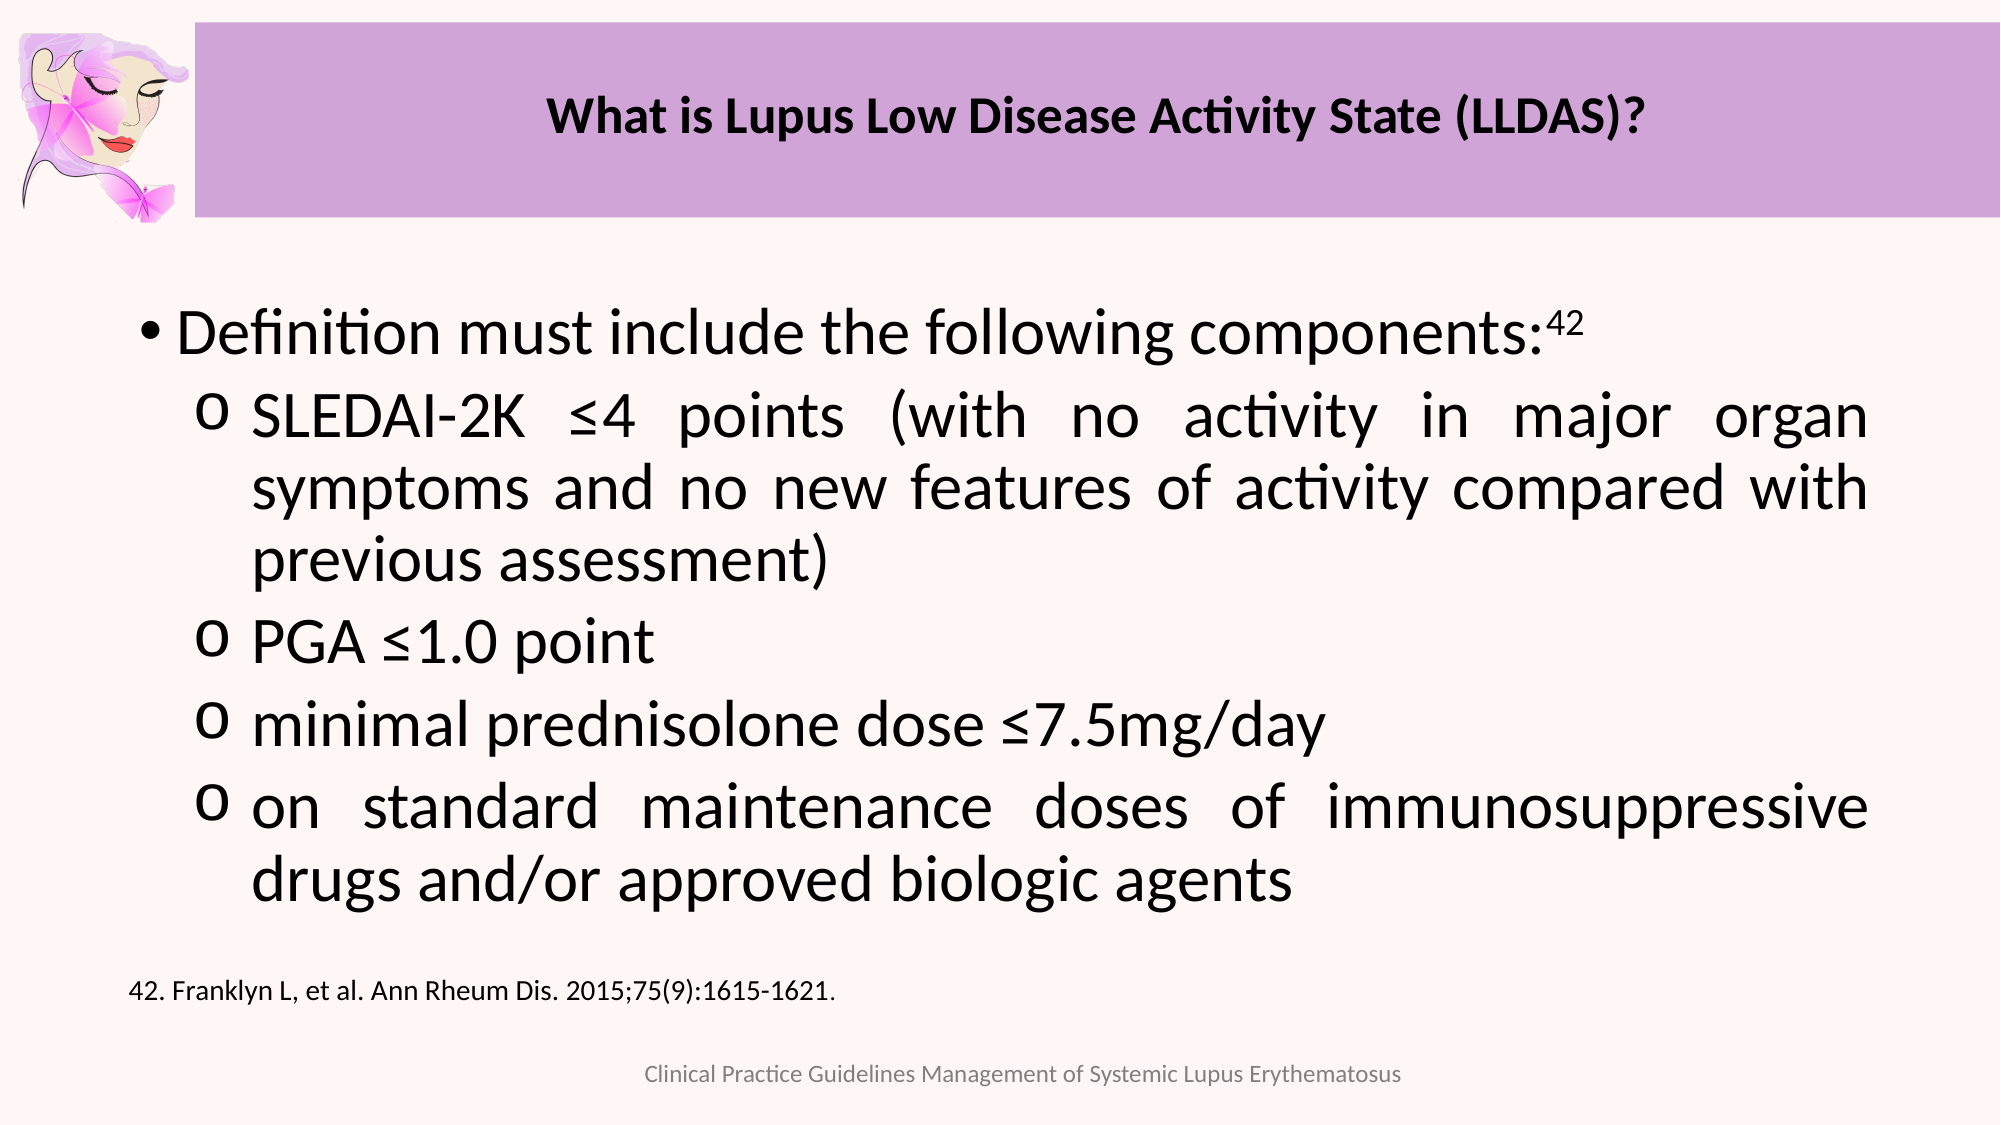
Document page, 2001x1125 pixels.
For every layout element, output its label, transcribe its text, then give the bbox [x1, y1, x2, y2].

list Definition must include the following components:42 SLEDAI-2K ≤4 points (with no activity in major organ symptoms and no new features of activity compared with previous assessment) PGA ≤1.0 point minimal prednisolone dose ≤7.5mg/day on standard maintenance doses of immunosuppressive drugs and/or approved biologic agents [123, 289, 1887, 1043]
picture [0, 10, 210, 248]
text_box 42. Franklyn L, et al. Ann Rheum Dis. 2015;75(9):1615-1621. [113, 968, 1877, 1073]
title What is Lupus Low Disease Activity State (LLDAS)? [195, 22, 2000, 218]
